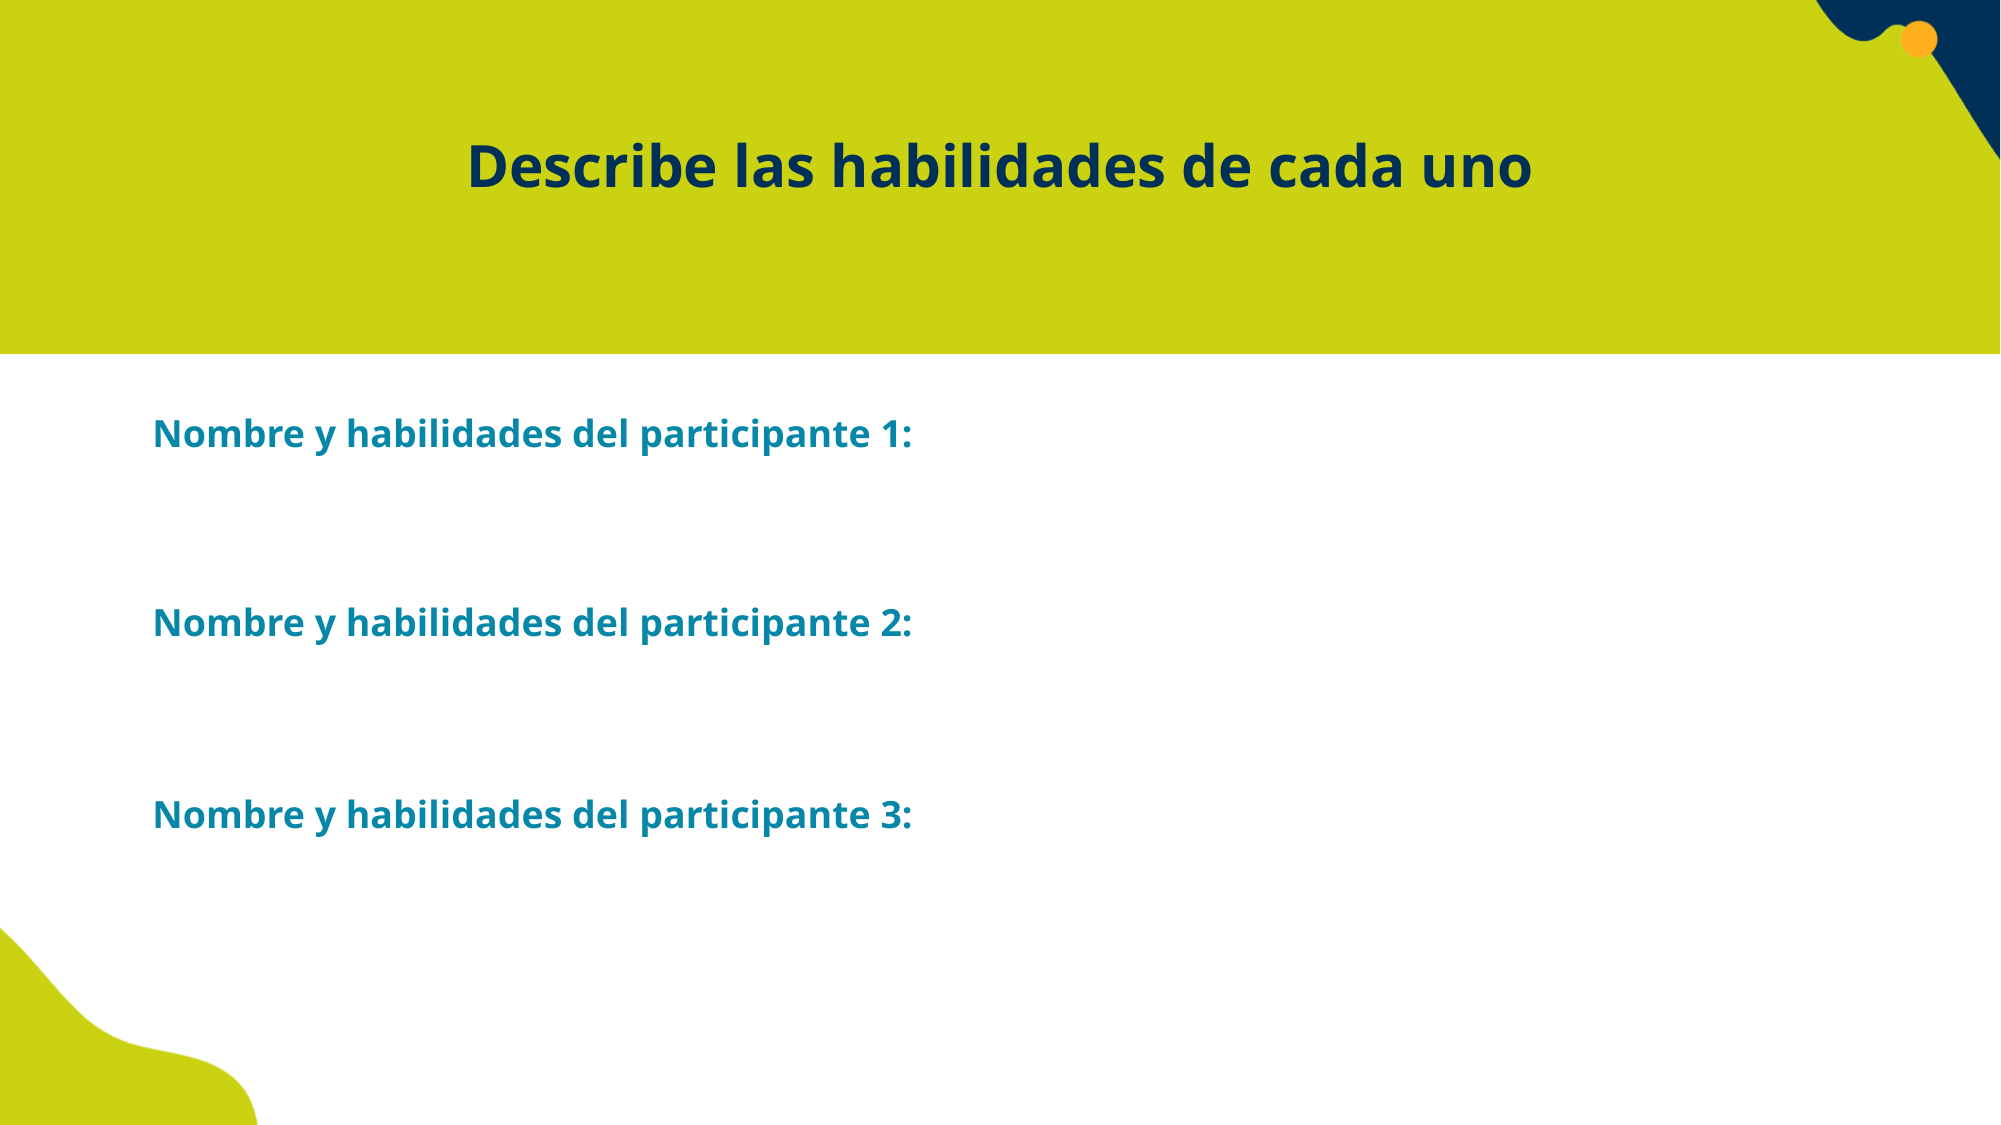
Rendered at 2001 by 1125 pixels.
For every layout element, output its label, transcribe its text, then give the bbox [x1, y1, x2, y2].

list Nombre y habilidades del participante 1: [137, 408, 1331, 453]
list Nombre y habilidades del participante 3: [137, 788, 1863, 833]
title Describe las habilidades de cada uno [137, 59, 1863, 278]
list Nombre y habilidades del participante 2: [137, 596, 1863, 641]
picture [1814, 0, 2001, 165]
picture [0, 872, 288, 1125]
